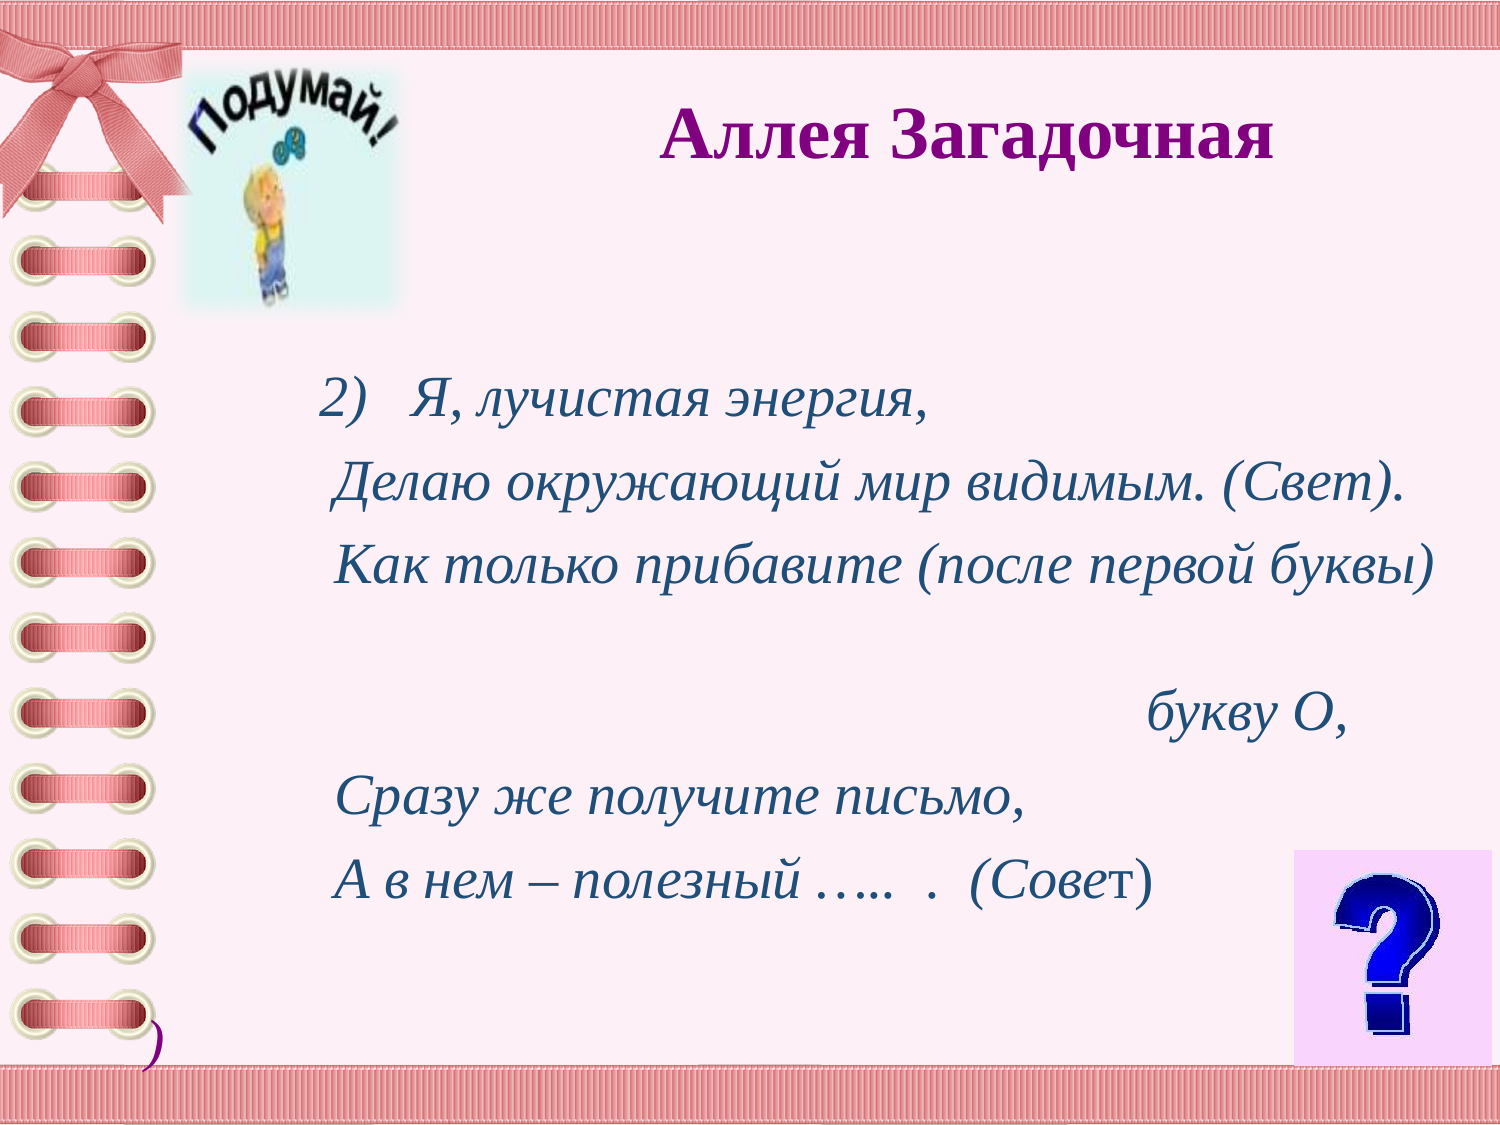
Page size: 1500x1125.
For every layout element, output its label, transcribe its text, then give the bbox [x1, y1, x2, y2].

title Аллея Загадочная [625, 59, 1449, 209]
picture [7, 232, 158, 291]
picture [7, 909, 130, 968]
picture [7, 984, 130, 1043]
picture [7, 307, 130, 366]
picture [7, 382, 130, 441]
list 2) Я, лучистая энергия, Делаю окружающий мир видимым. (Свет). Как только прибавите (после первой буквы) букву О, Сразу же получите письмо, А в нем – полезный ….. . (Совет) ) Прекрасное сооружение В виде ворот дугообразной формы. Букву М прибавите в начале, И превращусь я в знак с изображением, Который при наклеивают на конверт. (Марка) 1 задание. Из каких служебных частей речи состоит слово «почтовик»? 2 задание. Шарада – загадка, в которой загаданное слово делится на несколько частей, каждая из которых представляет отдельное слово. 1) Первое – мужское имя (Марк) Второе – союз (а). Целое - знак с каким-нибудь изображением, который приклеивают на конверт. (Марка). [130, 274, 1492, 1053]
picture [7, 683, 130, 742]
picture [0, 0, 1500, 327]
picture [7, 608, 130, 667]
picture [7, 834, 130, 893]
picture [7, 759, 130, 817]
picture [7, 533, 130, 592]
picture [7, 457, 130, 516]
picture [0, 850, 1500, 1125]
